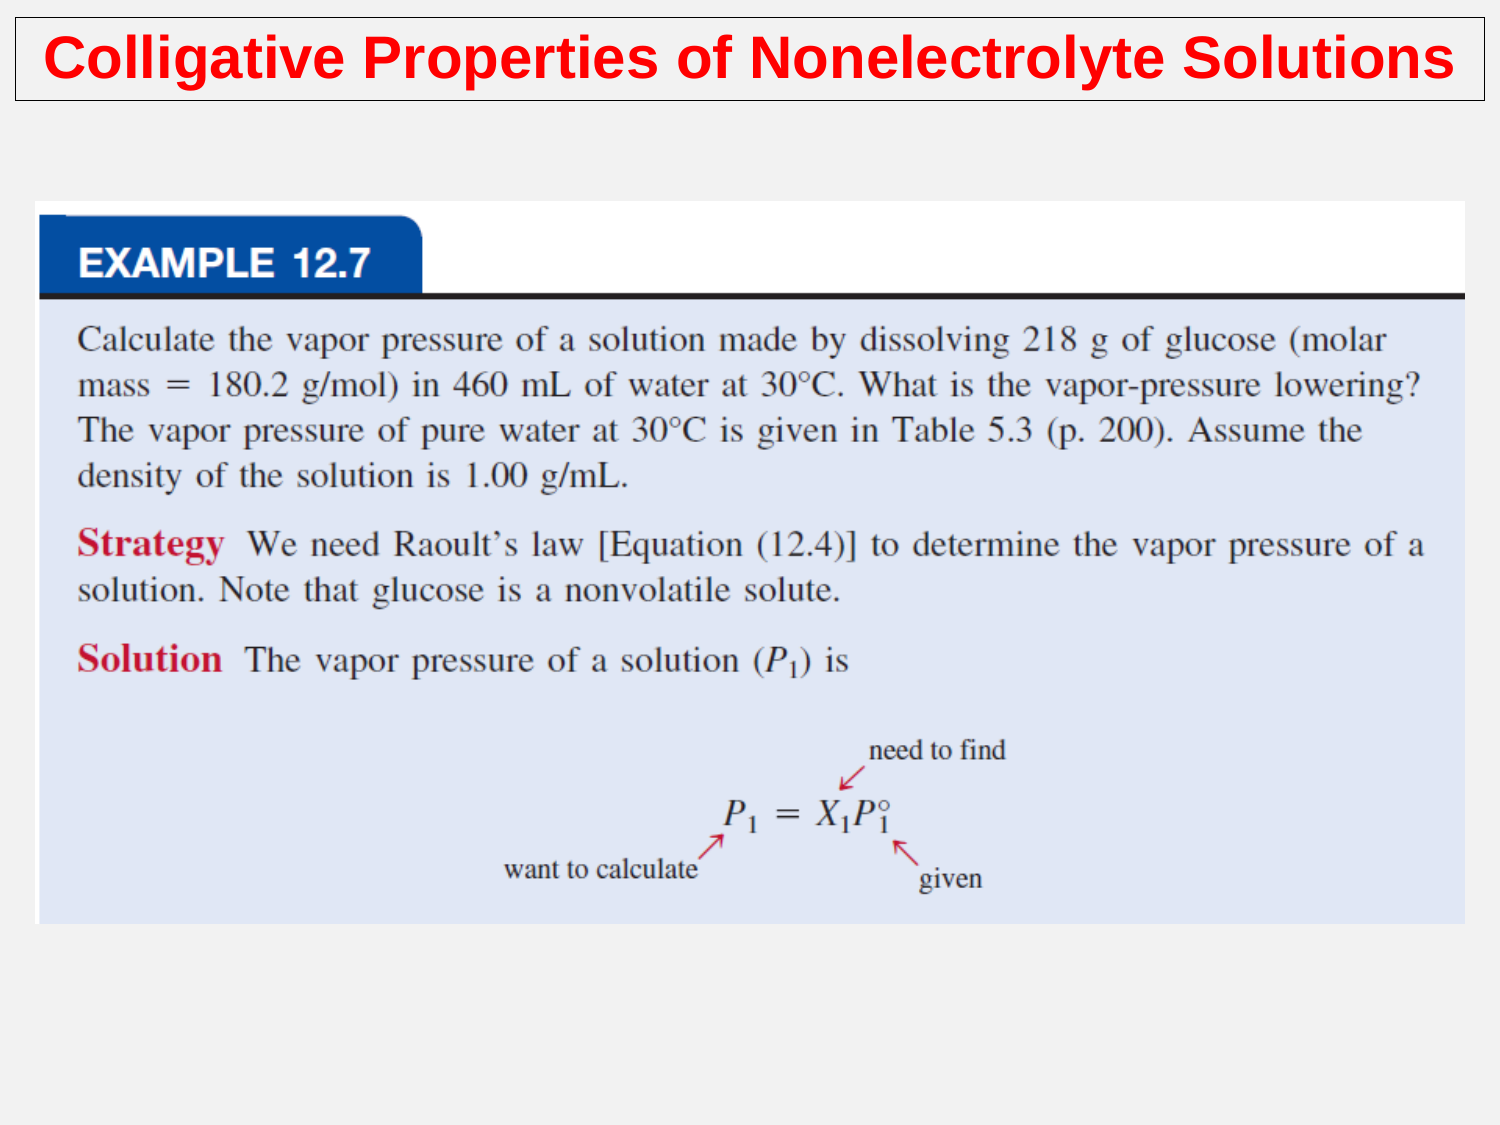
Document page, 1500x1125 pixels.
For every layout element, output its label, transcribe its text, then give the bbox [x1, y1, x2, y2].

title Colligative Properties of Nonelectrolyte Solutions [15, 17, 1485, 101]
picture [35, 201, 1465, 924]
